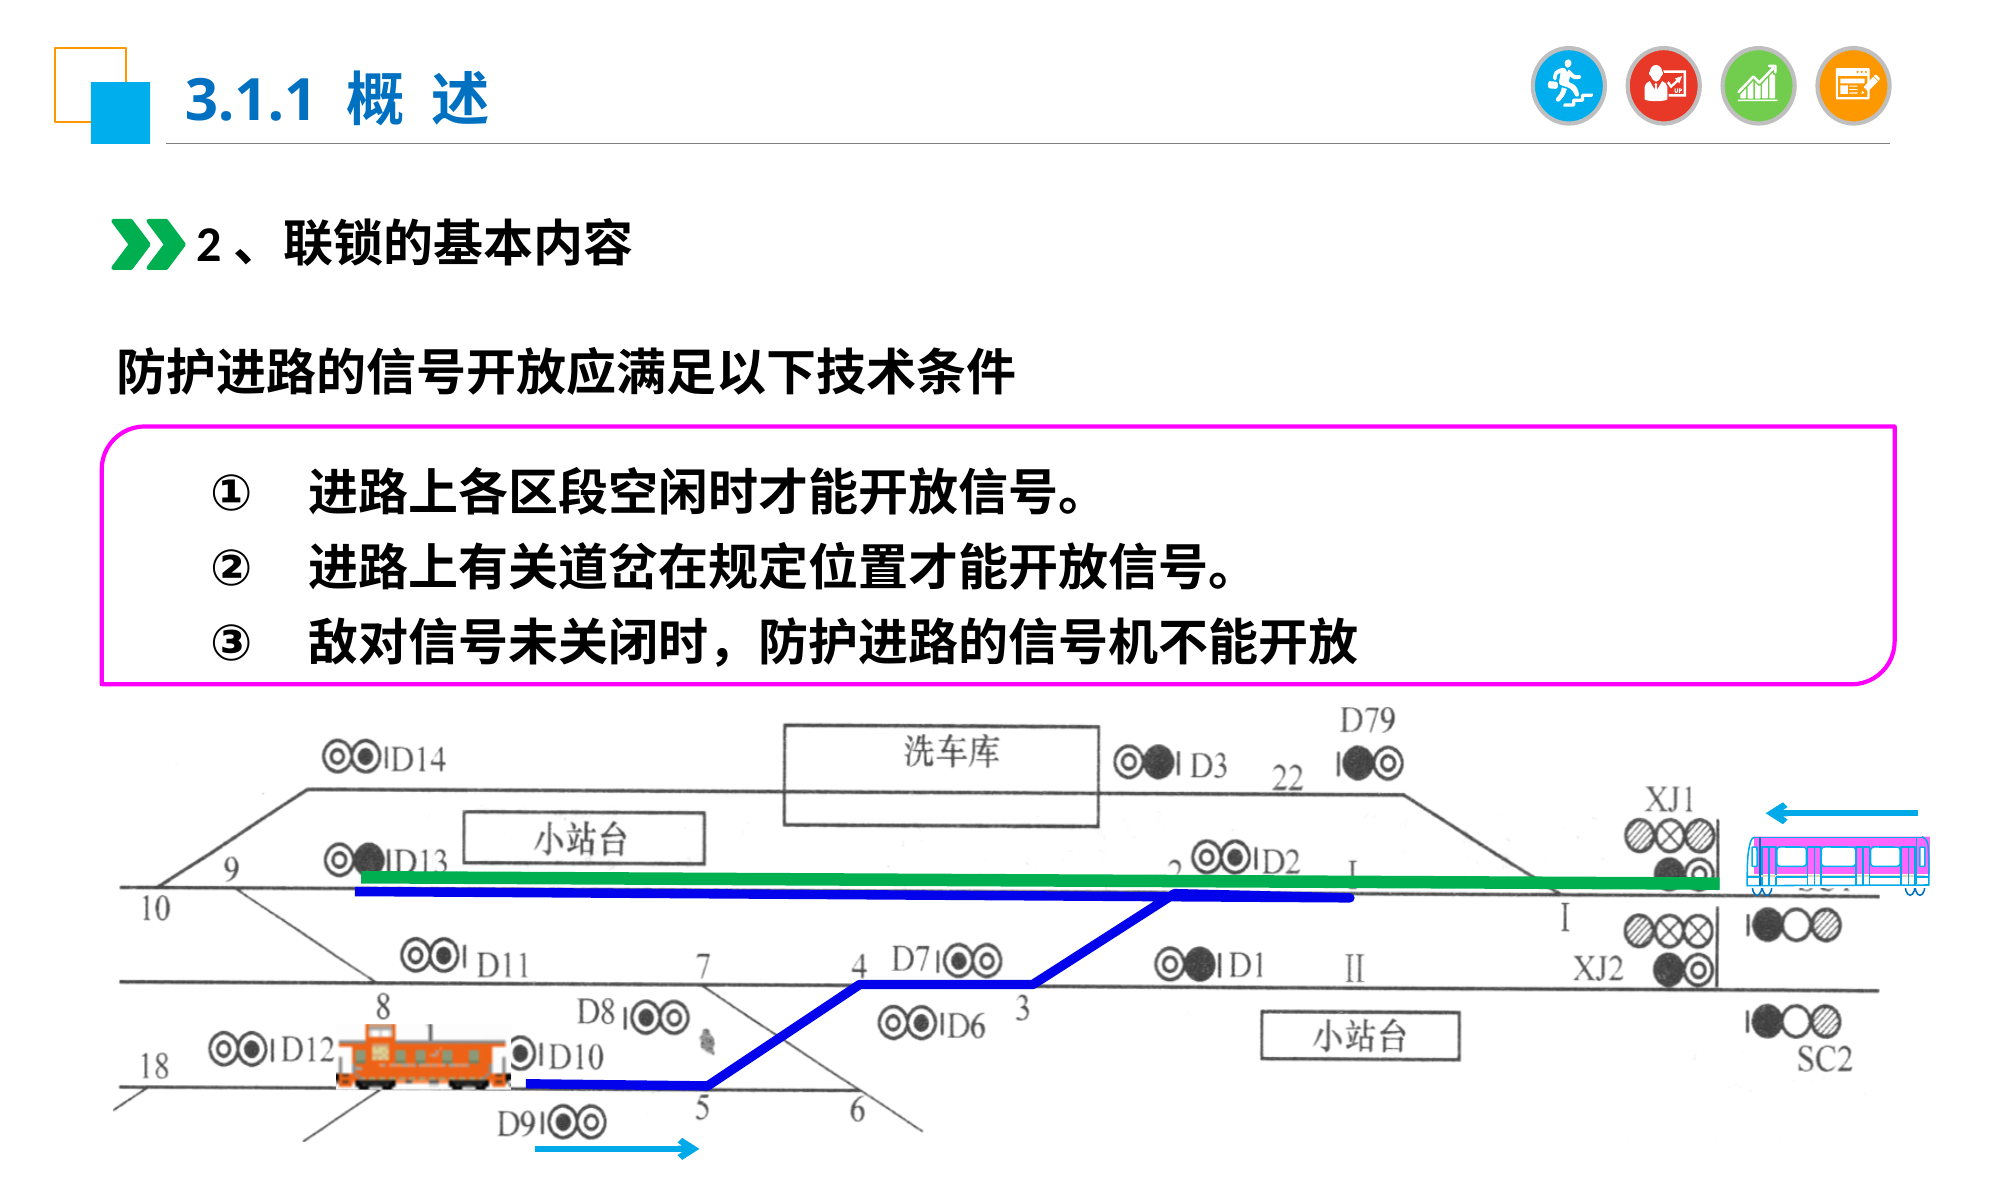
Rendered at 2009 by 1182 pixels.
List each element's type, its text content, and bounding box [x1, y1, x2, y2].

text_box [113, 203, 646, 280]
text_box [99, 424, 1897, 687]
text_box 3.1.1 概 述 [164, 51, 511, 142]
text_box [1742, 836, 1931, 896]
text_box 防护进路的信号开放应满足以下技术条件 [101, 332, 1254, 408]
picture [113, 707, 1880, 1142]
